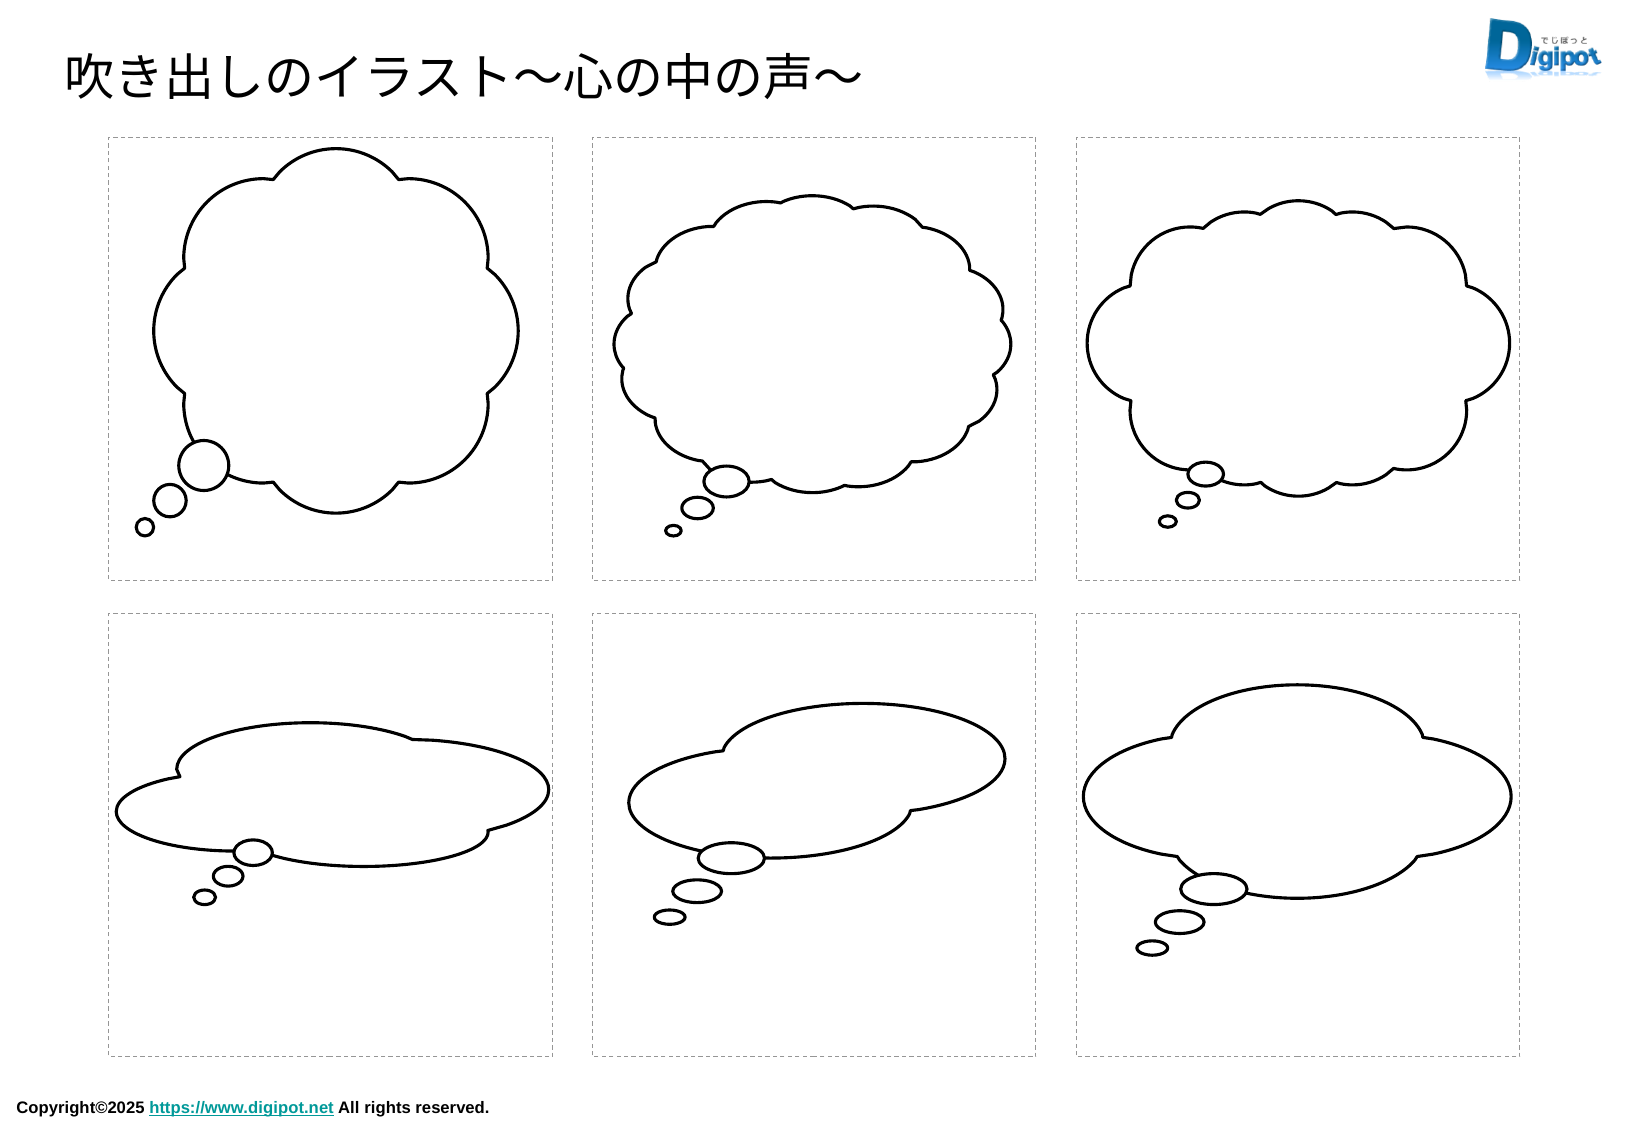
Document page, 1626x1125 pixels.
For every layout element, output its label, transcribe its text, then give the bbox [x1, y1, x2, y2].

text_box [628, 703, 1006, 925]
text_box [135, 148, 519, 537]
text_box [613, 195, 1012, 537]
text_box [1083, 684, 1512, 956]
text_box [1086, 200, 1510, 528]
picture [1485, 18, 1602, 82]
text_box 吹き出しのイラスト～心の中の声～ [49, 38, 879, 113]
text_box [115, 722, 549, 905]
